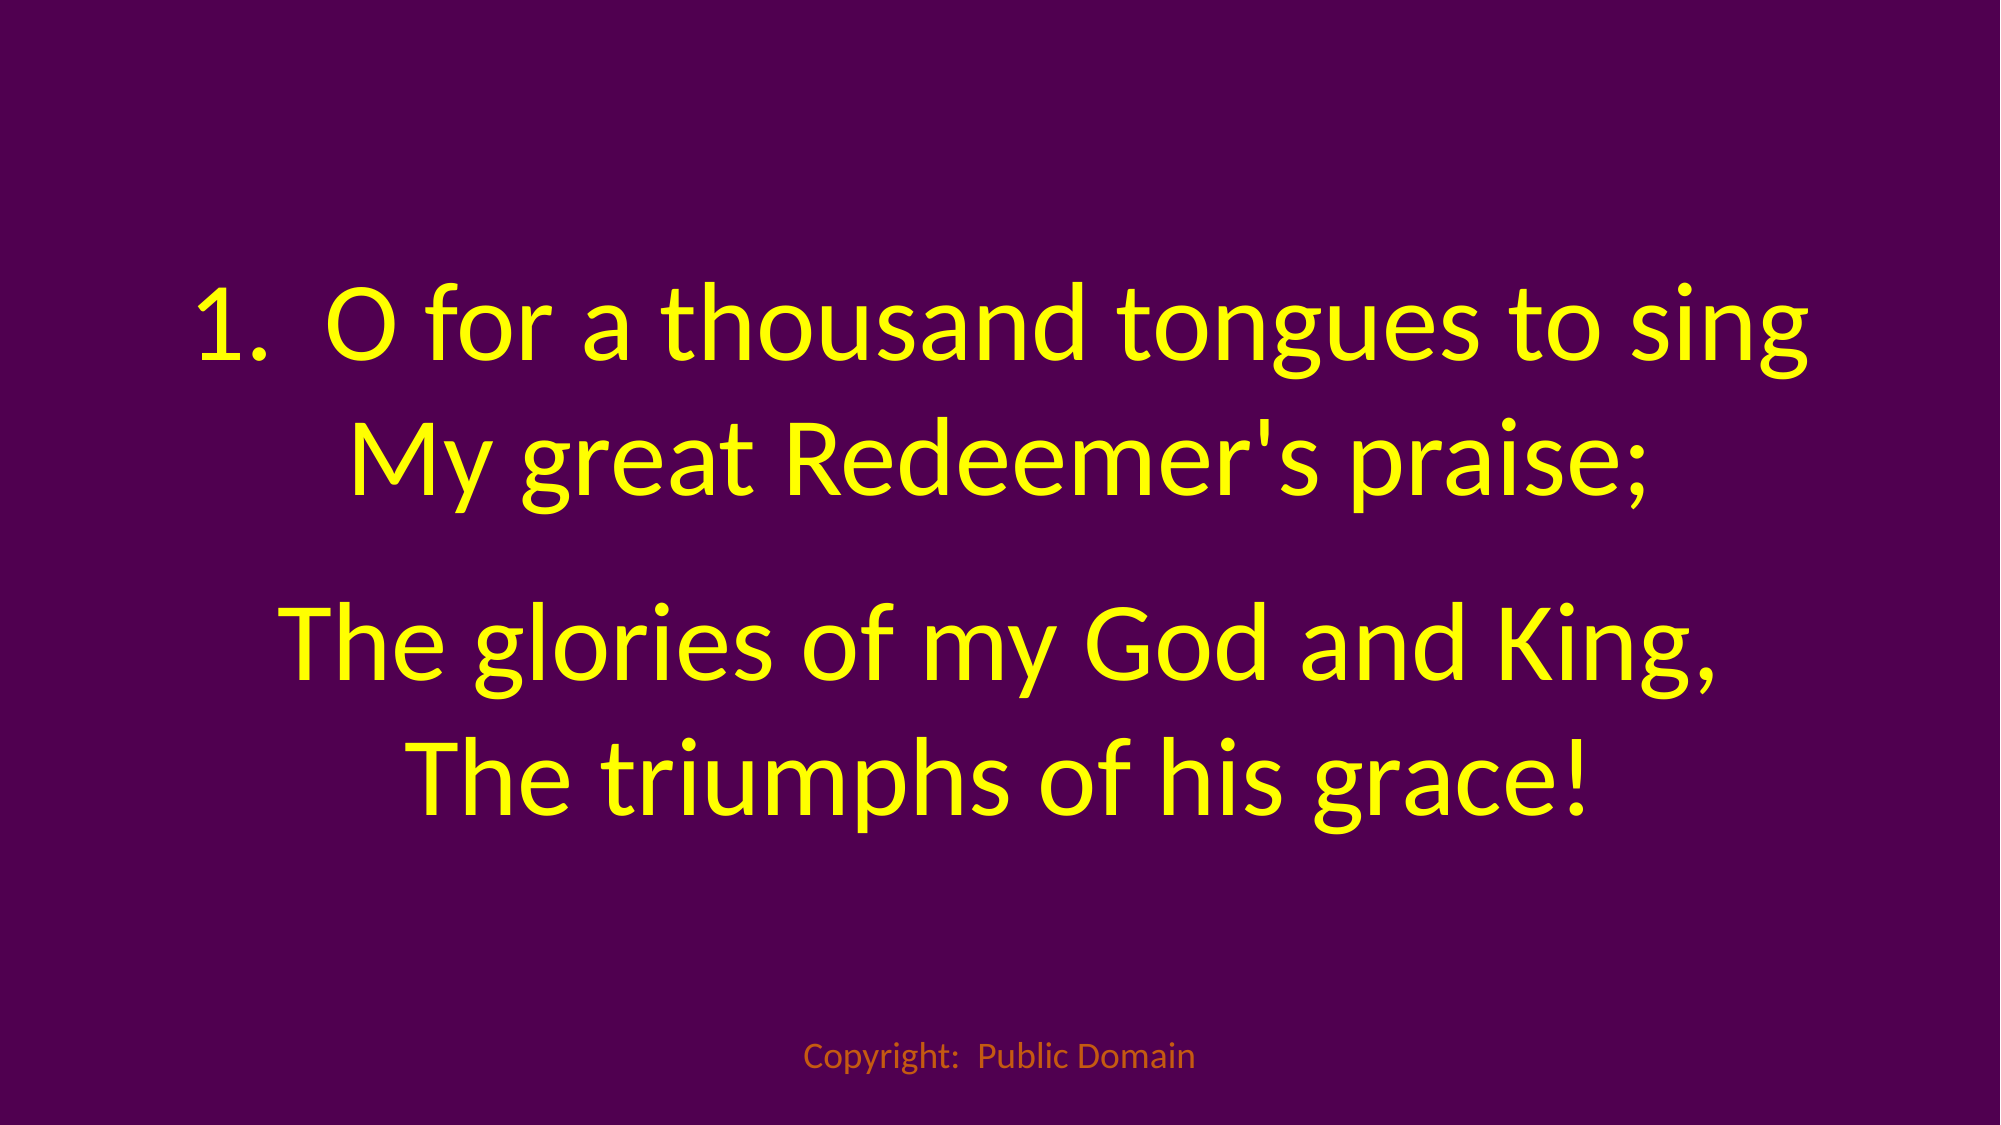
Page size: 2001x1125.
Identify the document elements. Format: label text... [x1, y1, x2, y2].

text_box Copyright: Public Domain [26, 1023, 1973, 1083]
text_box 1. O for a thousand tongues to sing My great Redeemer's praise; The glories of my God and King, The triumphs of his grace! [0, 240, 2000, 846]
